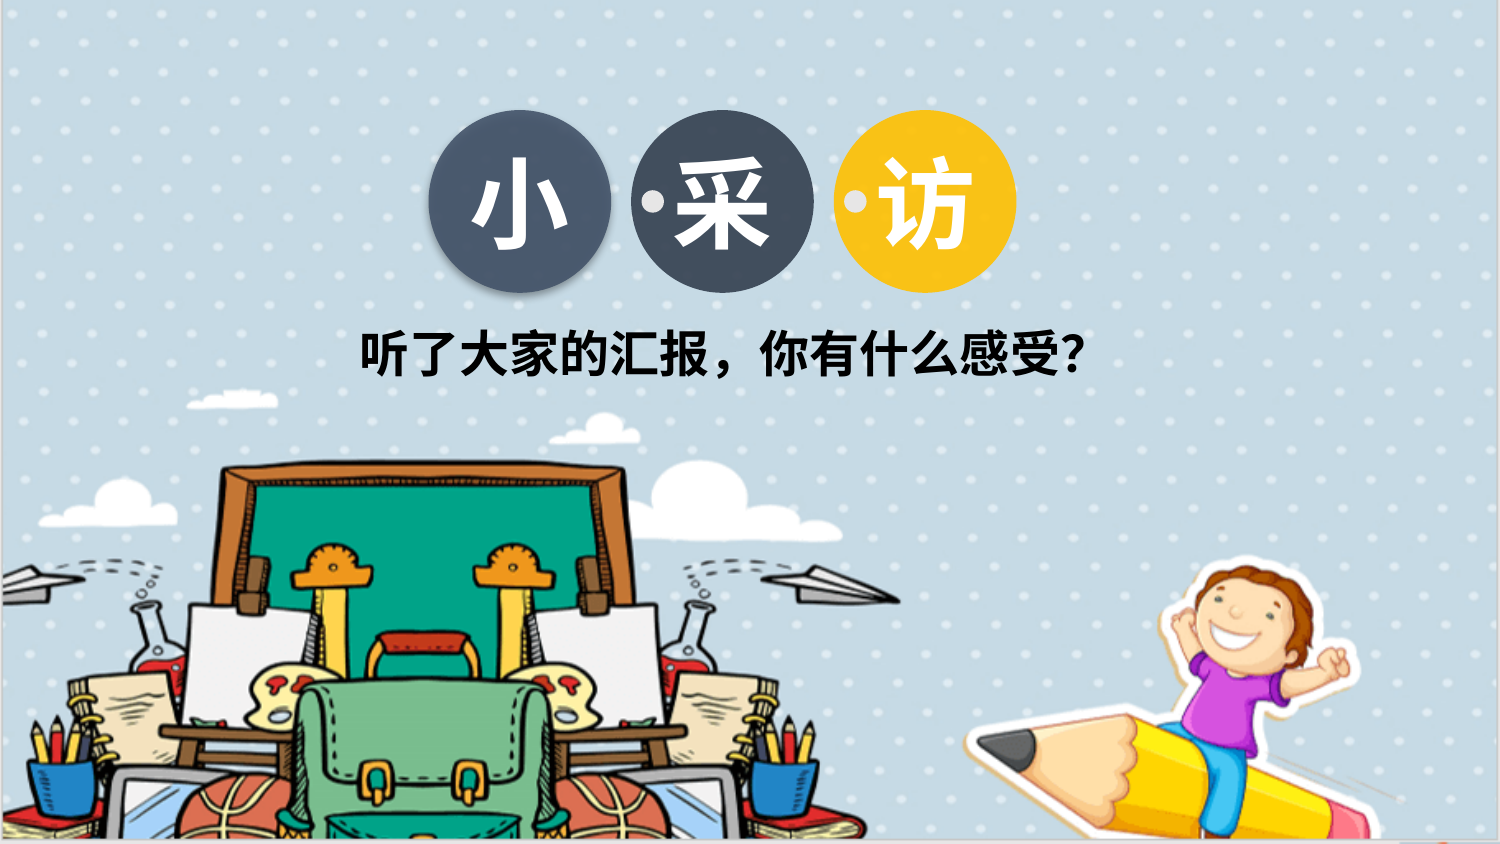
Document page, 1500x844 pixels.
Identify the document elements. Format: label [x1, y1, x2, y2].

text_box [631, 110, 814, 293]
picture [0, 0, 1500, 844]
text_box [833, 110, 1017, 293]
